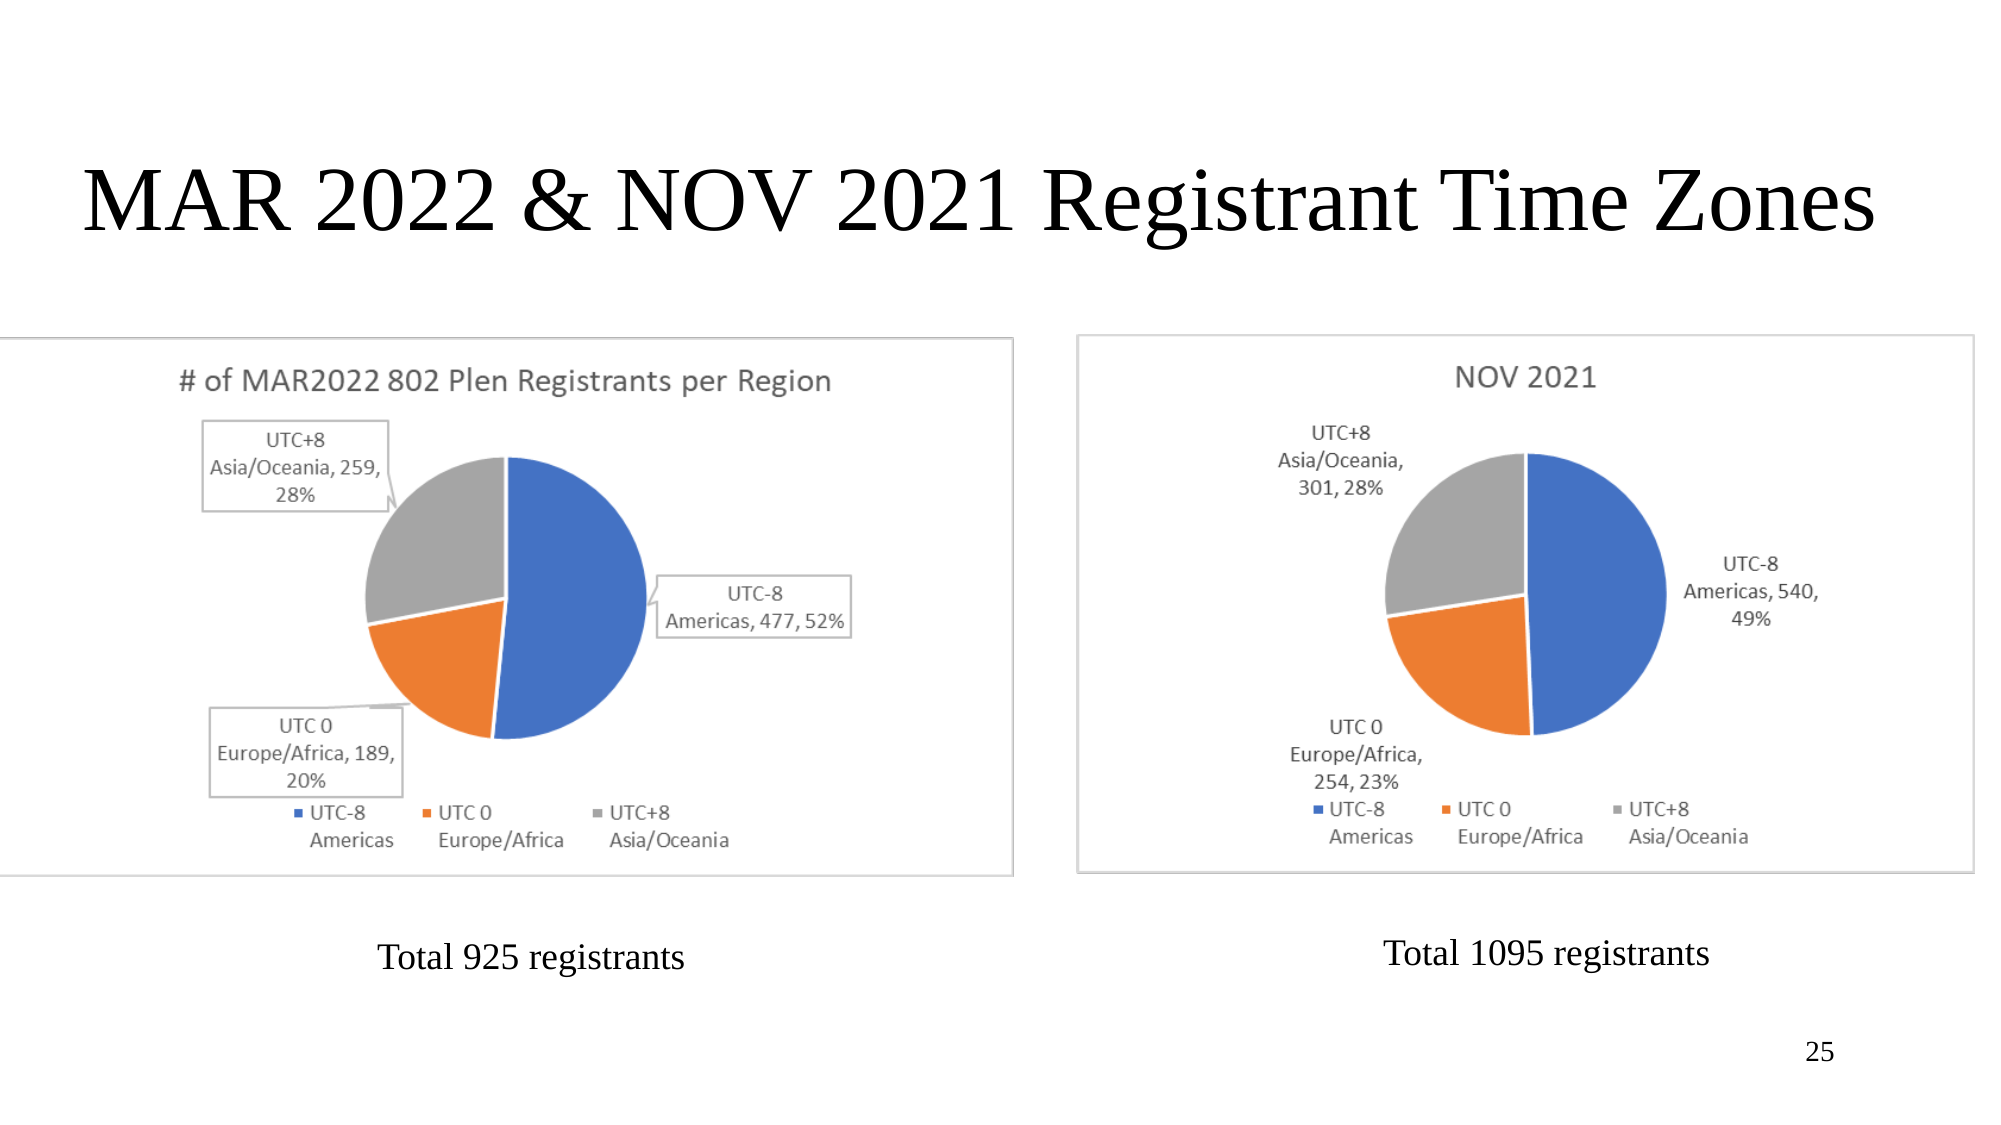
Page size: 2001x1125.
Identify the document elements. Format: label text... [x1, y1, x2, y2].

slide_number 25 [1433, 1024, 1851, 1101]
text_box Total 1095 registrants [1368, 920, 1763, 981]
text_box Total 925 registrants [362, 925, 757, 985]
title MAR 2022 & NOV 2021 Registrant Time Zones [49, 99, 1913, 288]
picture [0, 334, 1976, 877]
